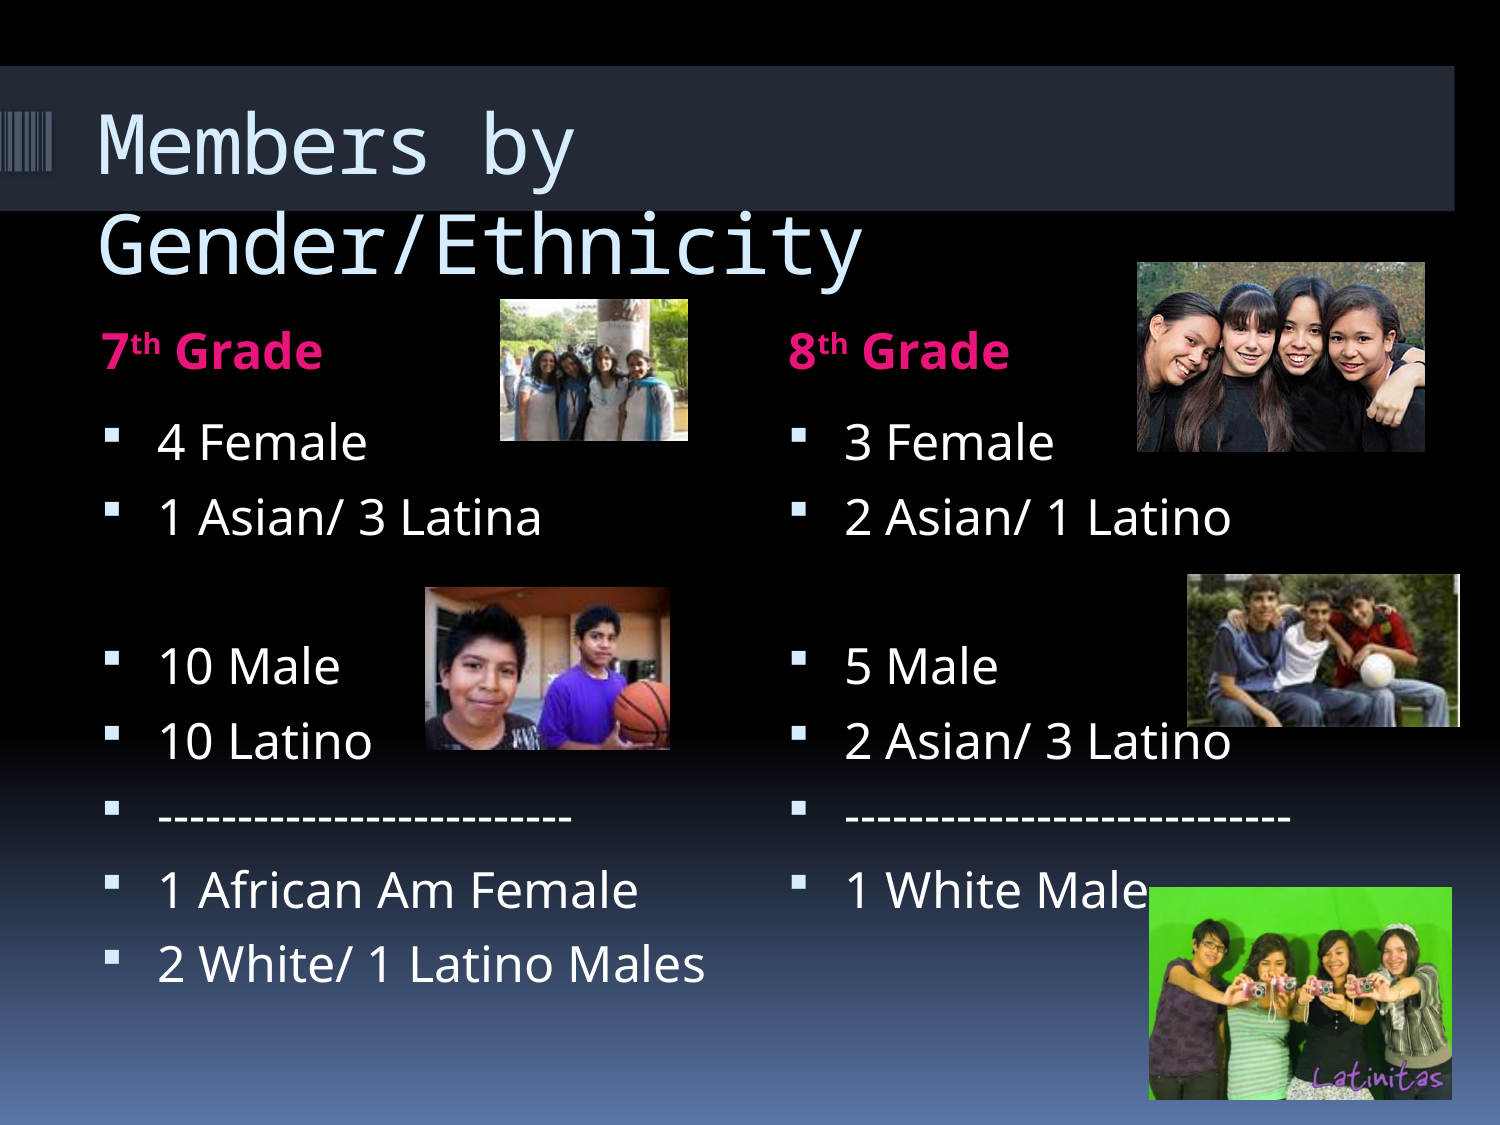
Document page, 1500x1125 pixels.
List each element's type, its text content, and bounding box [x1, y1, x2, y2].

picture [1149, 887, 1452, 1101]
picture [499, 299, 688, 441]
picture [1187, 574, 1461, 727]
list 7th Grade [75, 296, 738, 402]
list 3 Female 2 Asian/ 1 Latino 5 Male 2 Asian/ 3 Latino ---------------------------- 1 White Male [761, 403, 1425, 1053]
list 8th Grade [761, 296, 1132, 402]
picture [424, 587, 670, 751]
picture [1137, 262, 1426, 452]
list 4 Female 1 Asian/ 3 Latina 10 Male 10 Latino -------------------------- 1 African Am Female 2 White/ 1 Latino Males [75, 403, 738, 1053]
title Members by Gender/Ethnicity [82, 83, 1358, 234]
